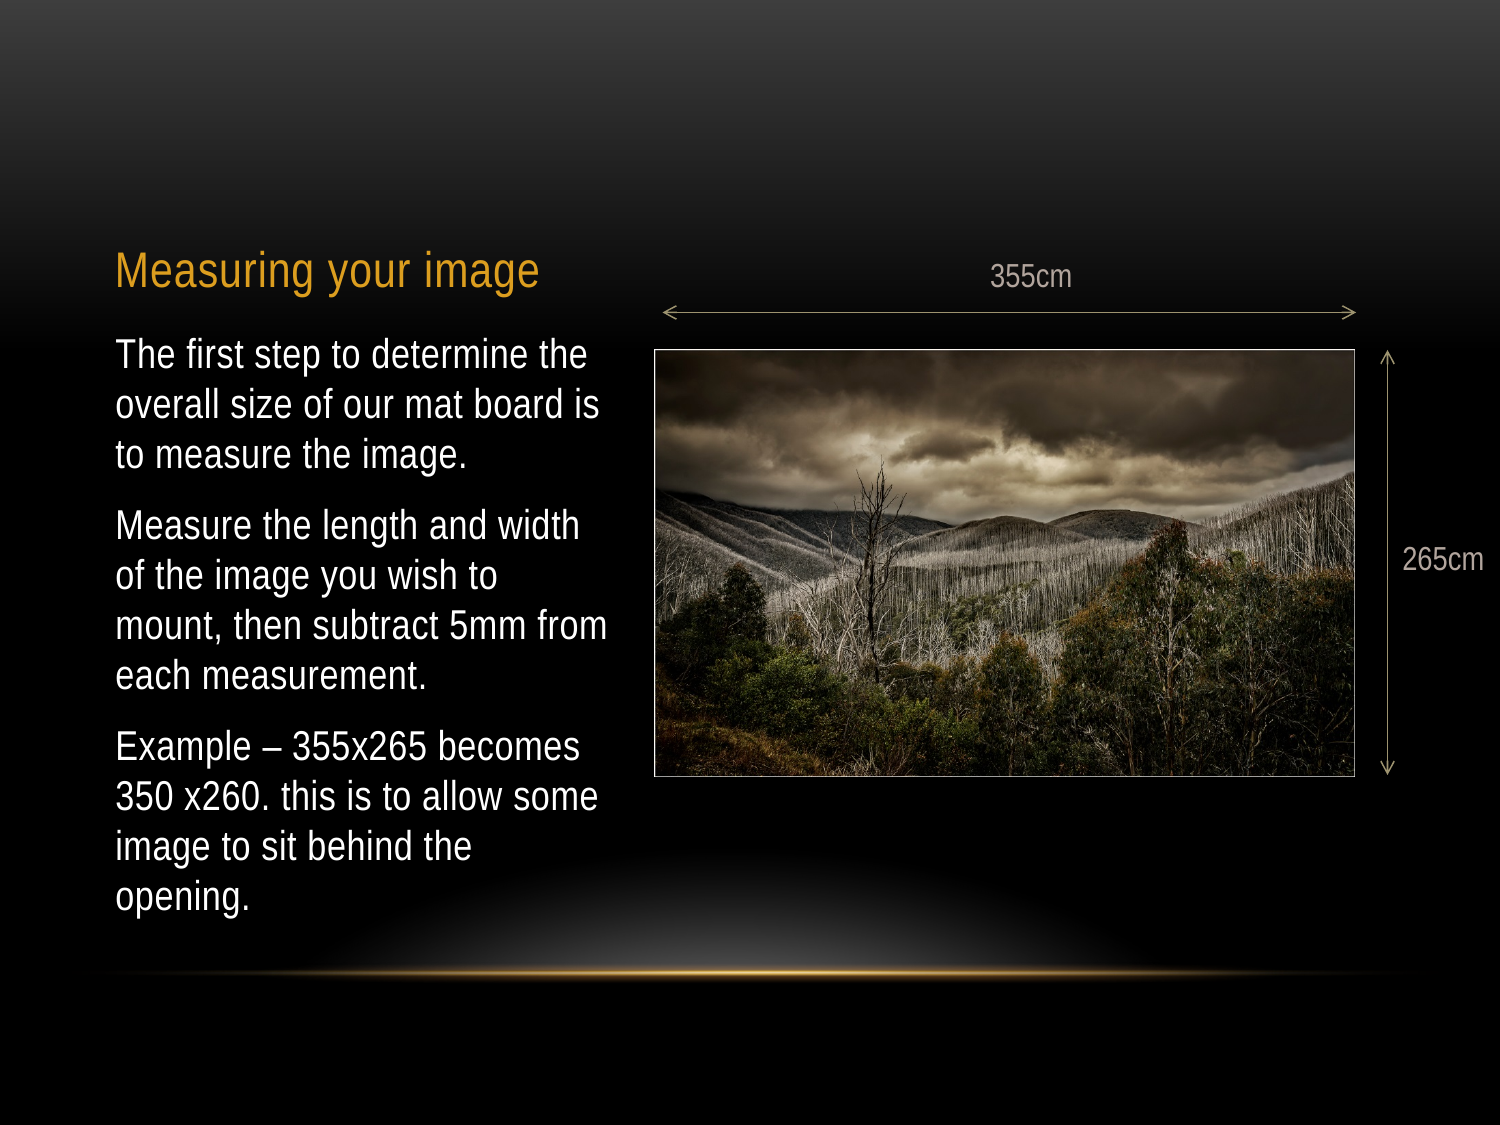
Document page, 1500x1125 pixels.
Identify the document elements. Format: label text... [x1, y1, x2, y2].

title Measuring your image [99, 200, 588, 305]
picture [0, 0, 1500, 1125]
text_box 265cm [1392, 529, 1500, 585]
list The first step to determine the overall size of our mat board is to measure the image. Measure the length and width of the image you wish to mount, then subtract 5mm from each measurement. Example – 355x265 becomes 350 x260. this is to allow some image to sit behind the opening. [100, 324, 625, 938]
text_box 355cm [975, 246, 1088, 302]
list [653, 349, 1356, 777]
